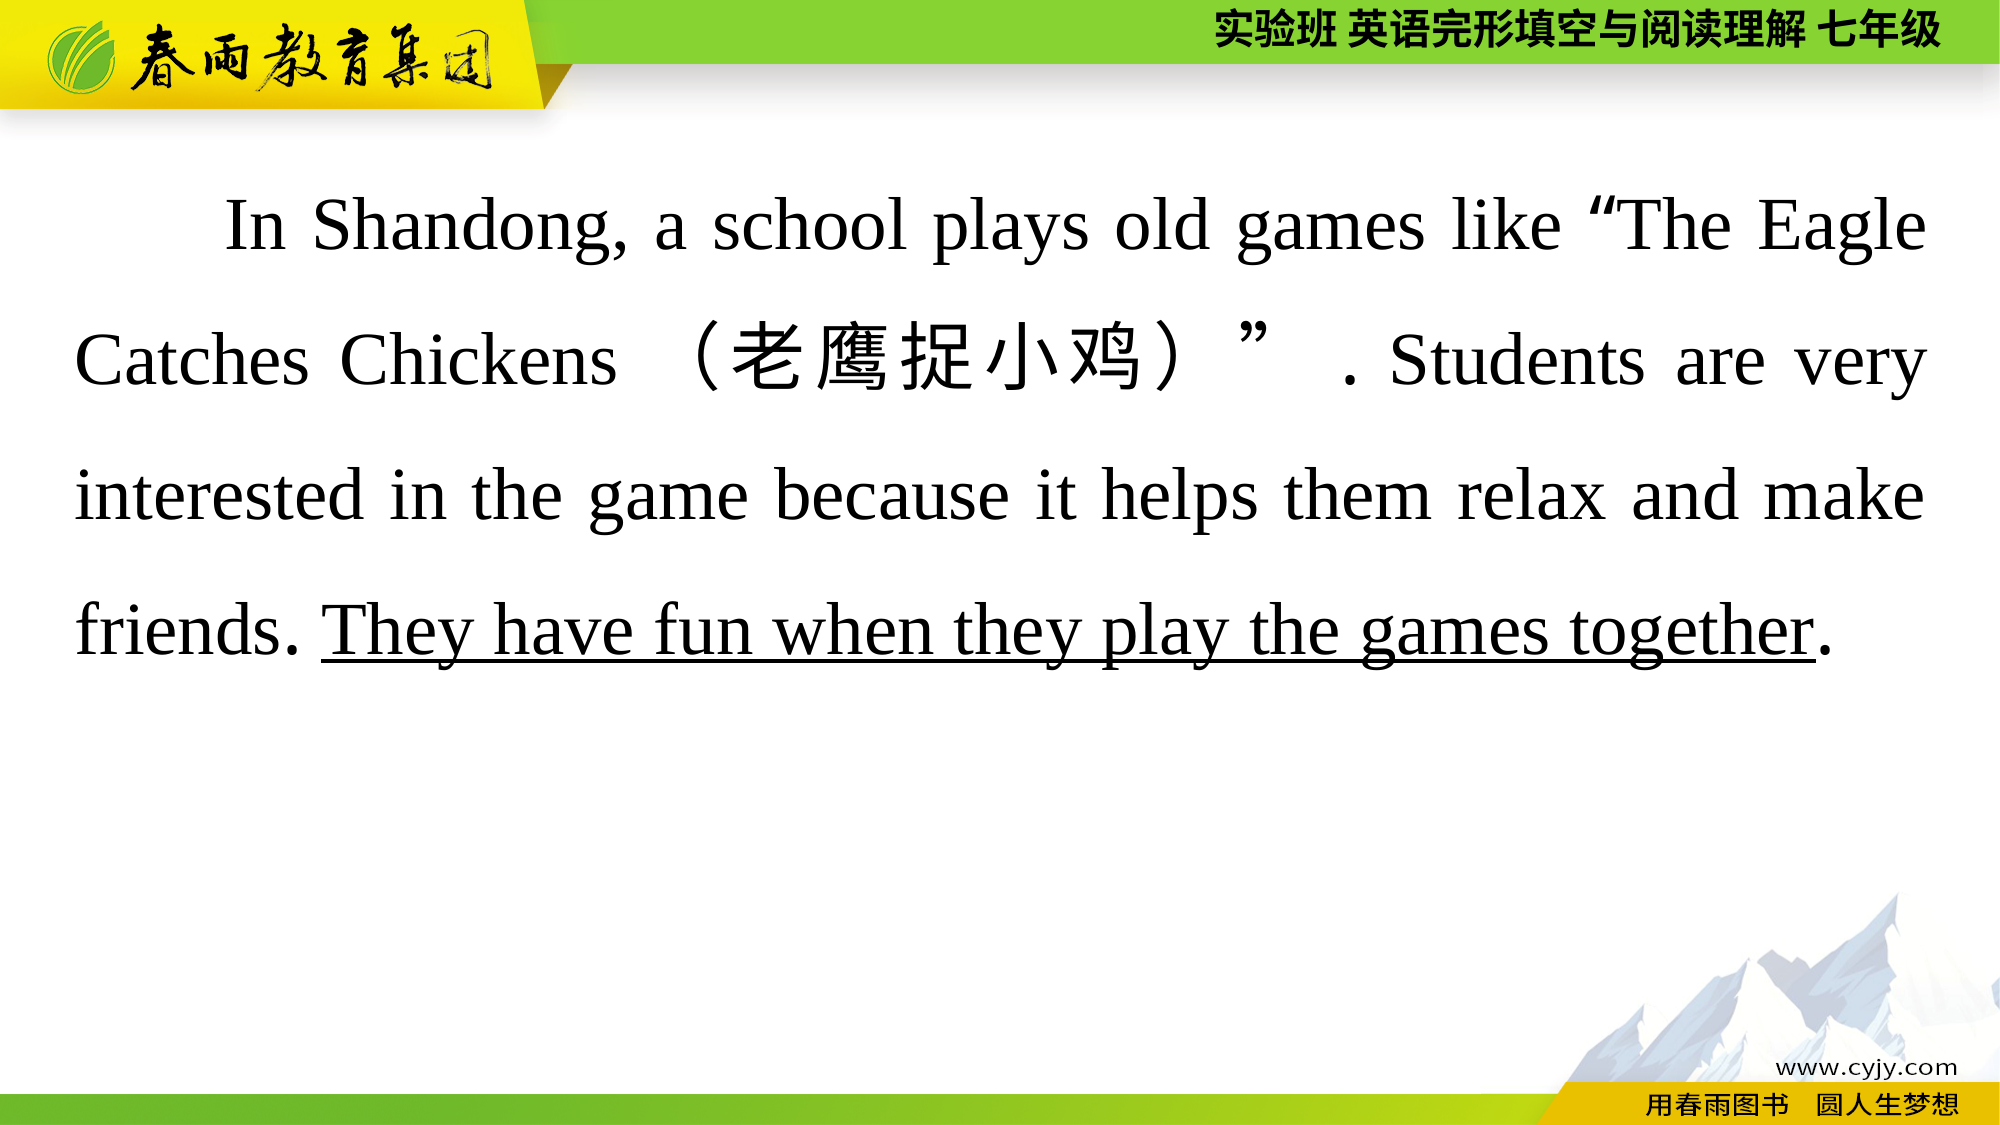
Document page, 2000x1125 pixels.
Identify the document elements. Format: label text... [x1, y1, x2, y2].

picture [0, 0, 2000, 1125]
list In Shandong, a school plays old games like “The Eagle Catches Chickens（老鹰捉小鸡）”. Students are very interested in the game because it helps them relax and make friends. They have fun when they play the games together. [59, 122, 1944, 802]
